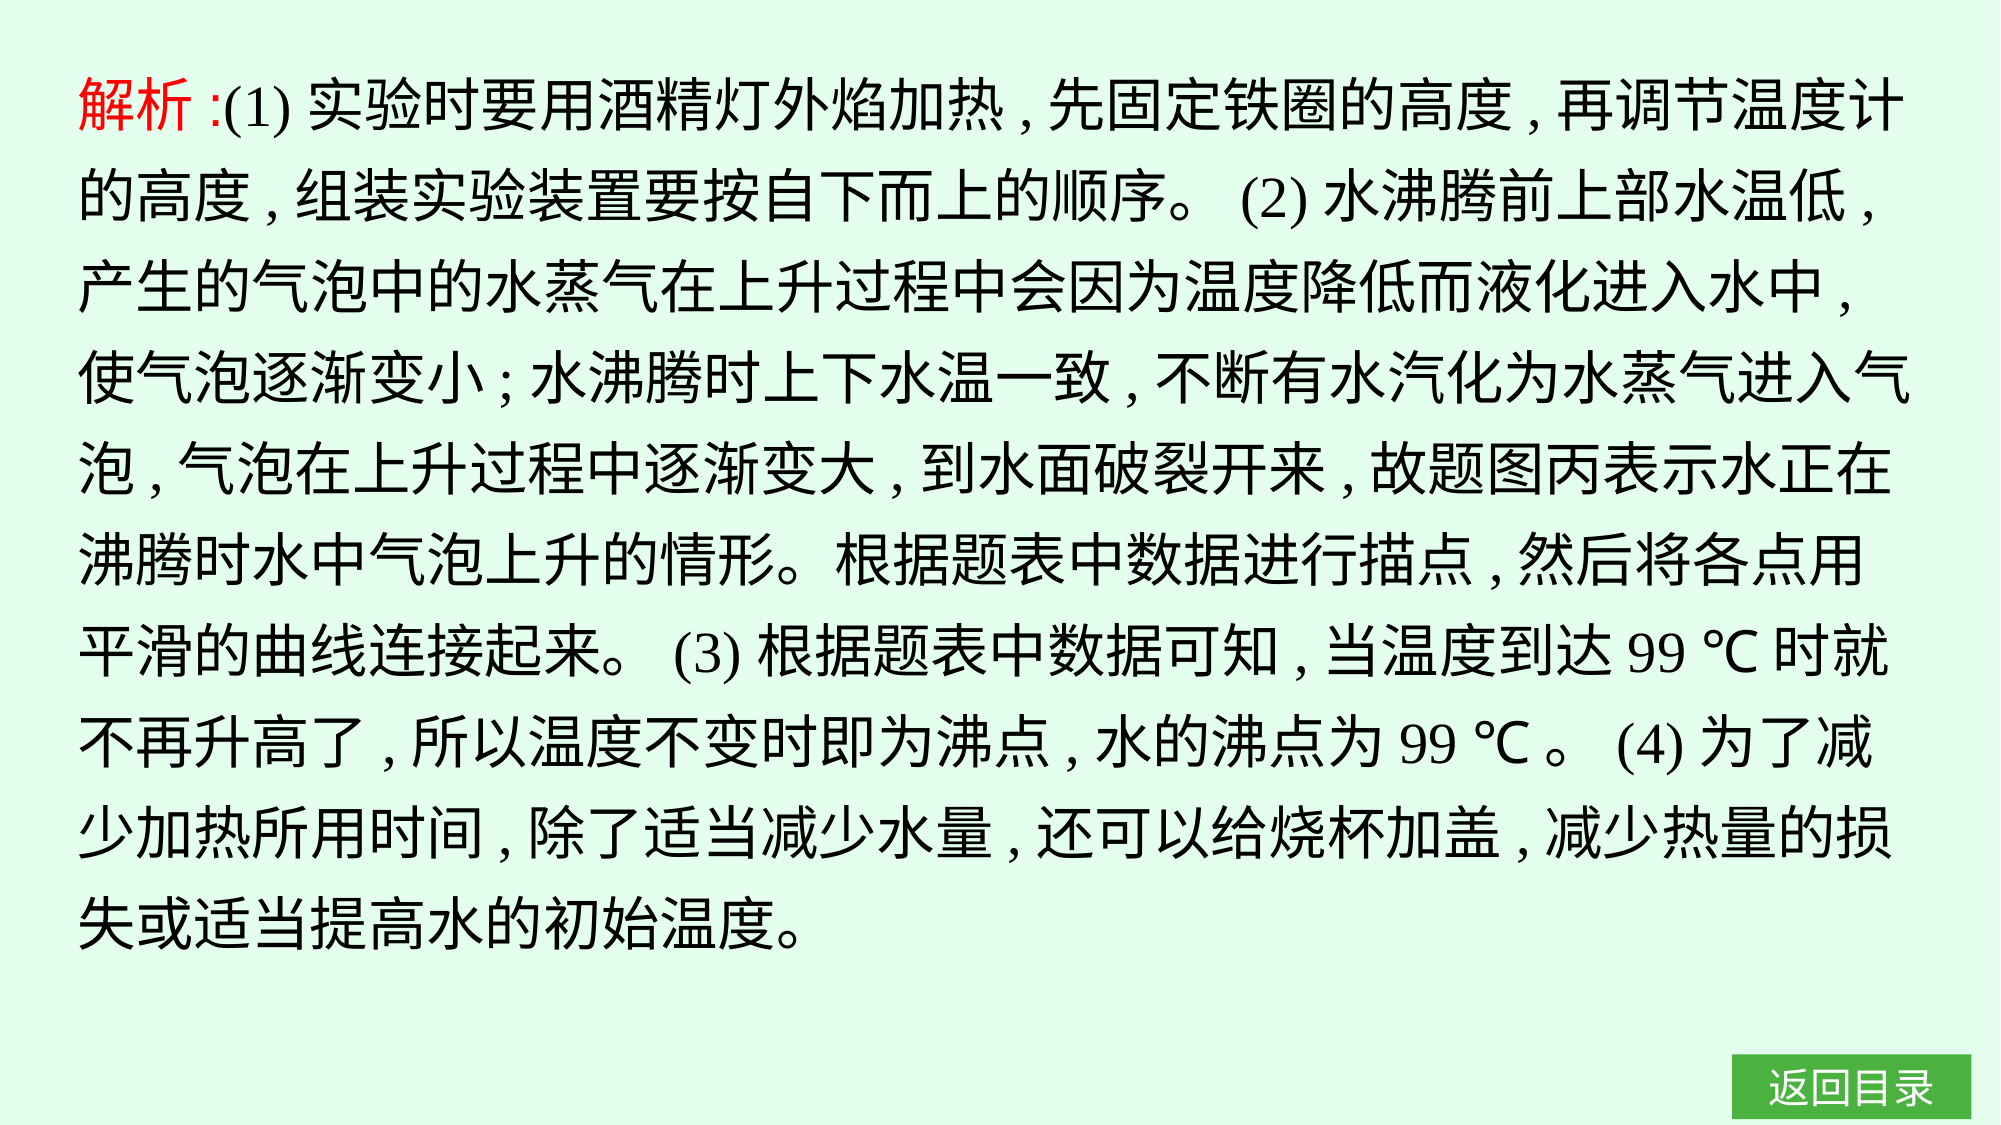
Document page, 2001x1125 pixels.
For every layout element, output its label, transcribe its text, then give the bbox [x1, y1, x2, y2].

text_box 解析:(1)实验时要用酒精灯外焰加热,先固定铁圈的高度,再调节温度计的高度,组装实验装置要按自下而上的顺序。(2)水沸腾前上部水温低,产生的气泡中的水蒸气在上升过程中会因为温度降低而液化进入水中,使气泡逐渐变小;水沸腾时上下水温一致,不断有水汽化为水蒸气进入气泡,气泡在上升过程中逐渐变大,到水面破裂开来,故题图丙表示水正在沸腾时水中气泡上升的情形。根据题表中数据进行描点,然后将各点用平滑的曲线连接起来。(3)根据题表中数据可知,当温度到达99 ℃时就不再升高了,所以温度不变时即为沸点,水的沸点为99 ℃。(4)为了减少加热所用时间,除了适当减少水量,还可以给烧杯加盖,减少热量的损失或适当提高水的初始温度。 [62, 40, 1938, 965]
